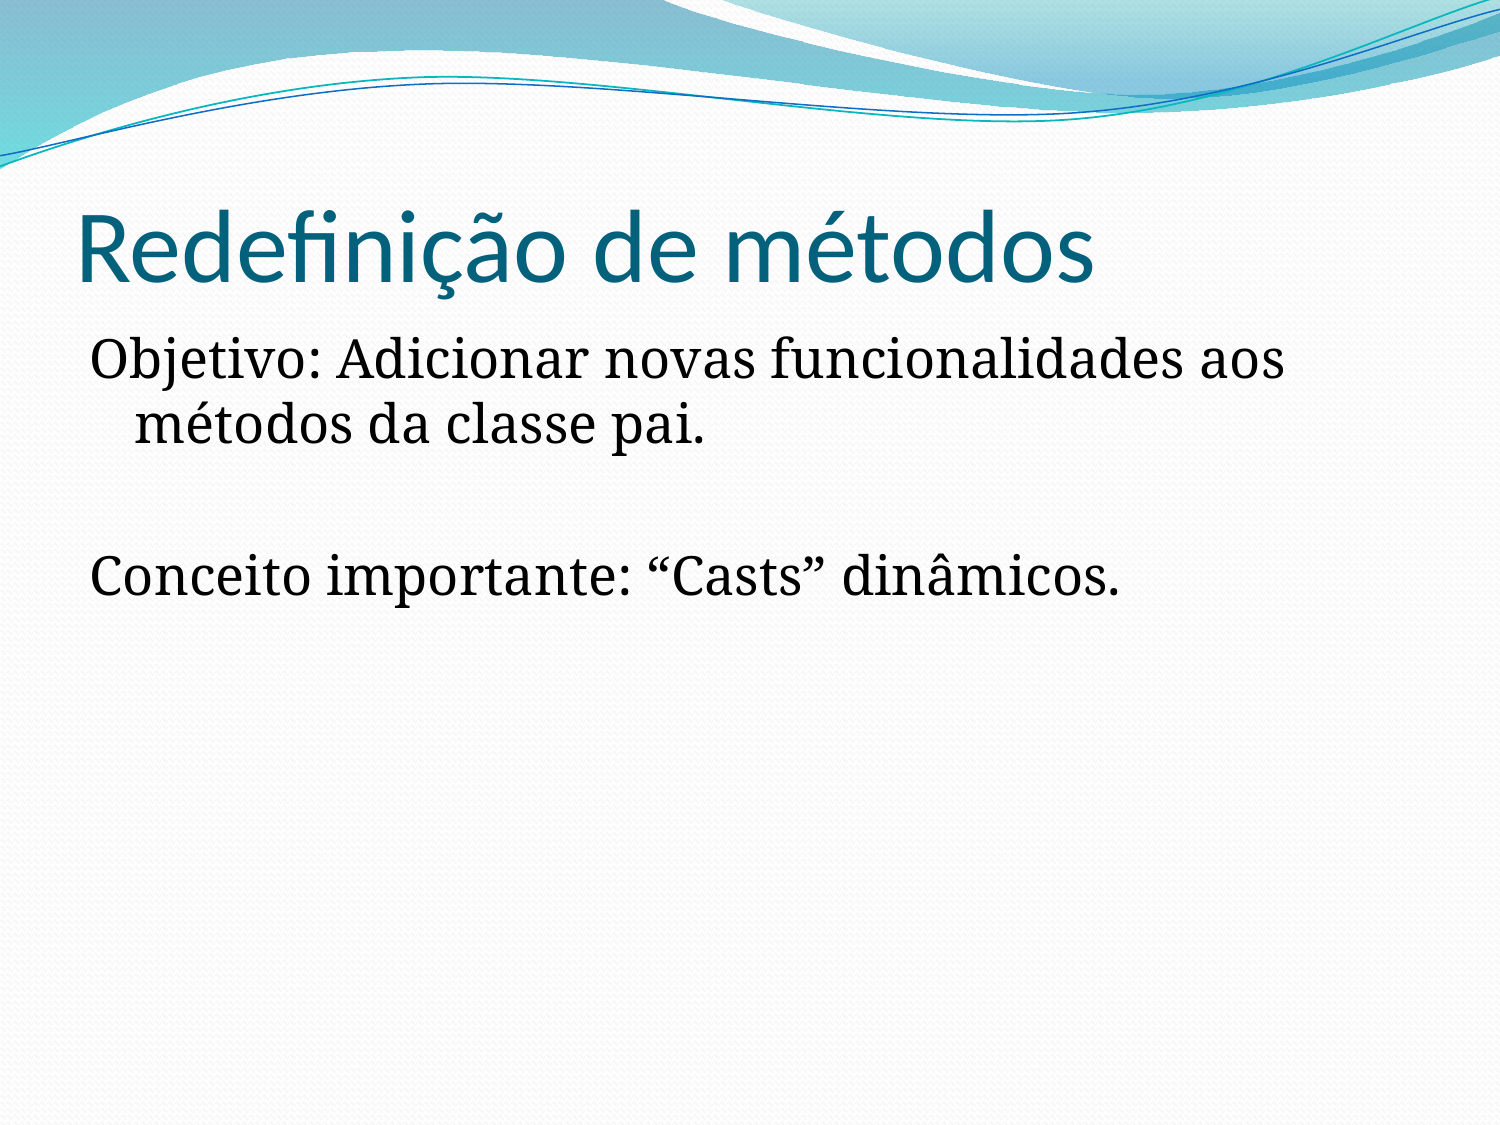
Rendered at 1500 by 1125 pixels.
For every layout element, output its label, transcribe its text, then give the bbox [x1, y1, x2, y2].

title Redefinição de métodos [75, 115, 1425, 303]
list Objetivo: Adicionar novas funcionalidades aos métodos da classe pai. Conceito importante: “Casts” dinâmicos. [75, 317, 1425, 1038]
